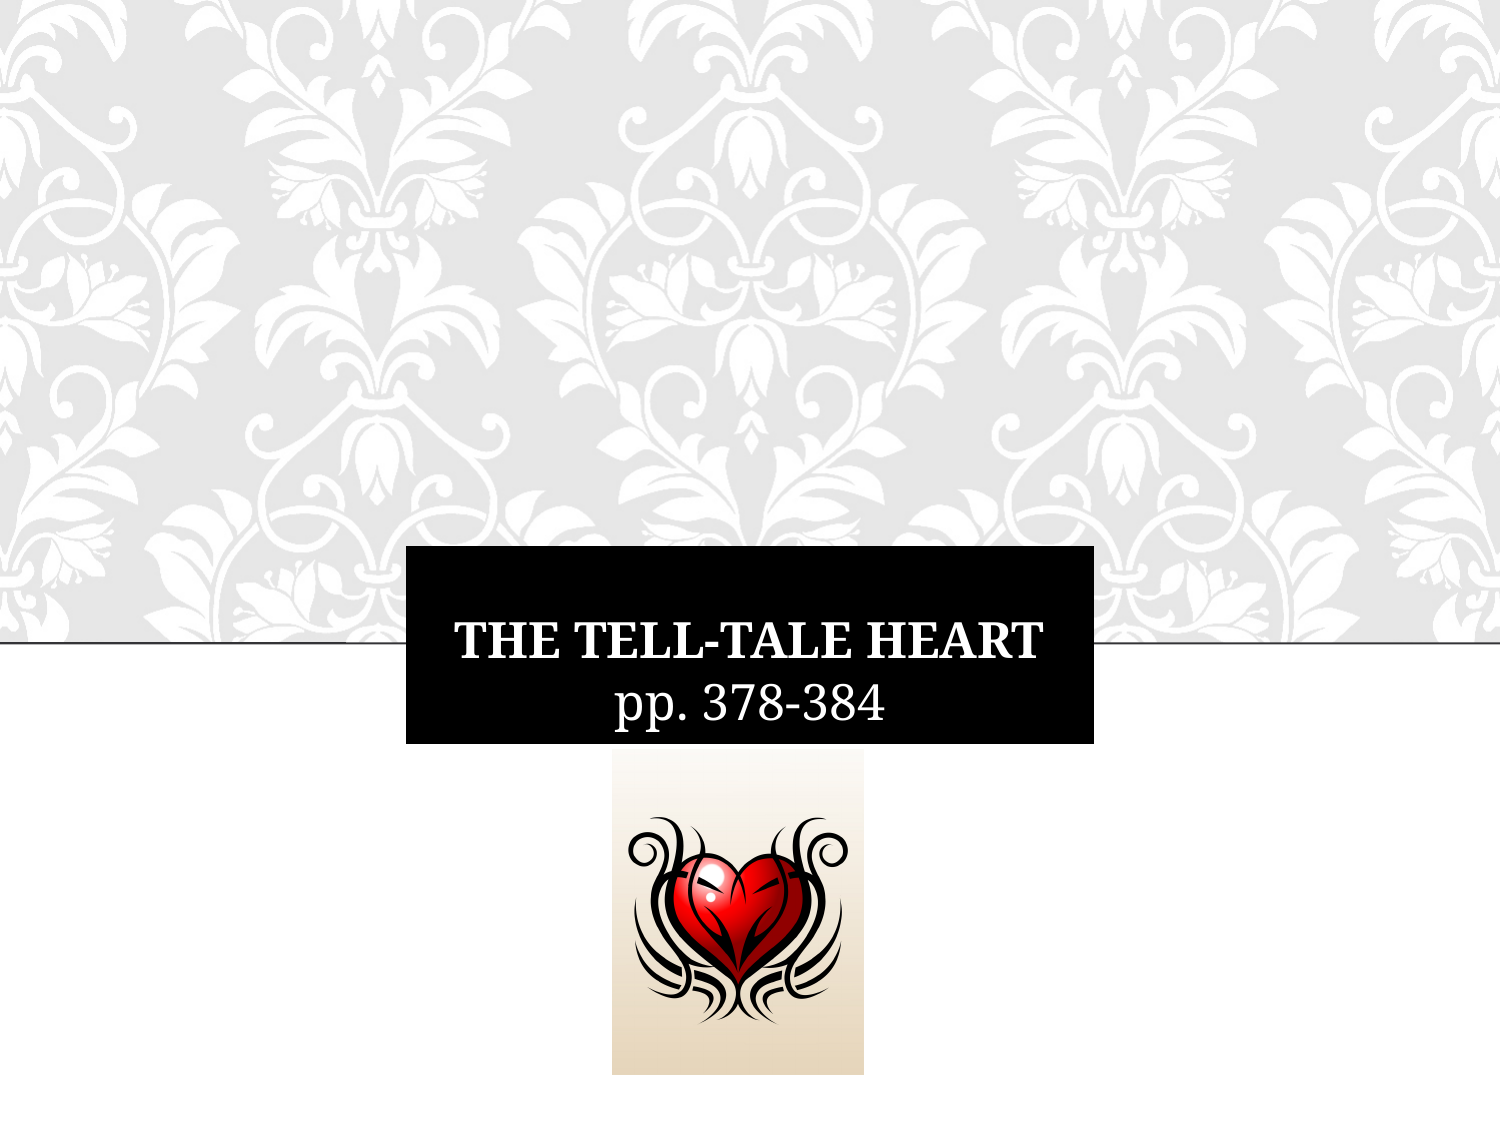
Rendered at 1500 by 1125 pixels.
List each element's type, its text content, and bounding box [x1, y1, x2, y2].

title The Tell-Tale Heart [407, 544, 1093, 676]
picture [612, 749, 865, 1076]
subtitle pp. 378-384 [413, 670, 1087, 736]
